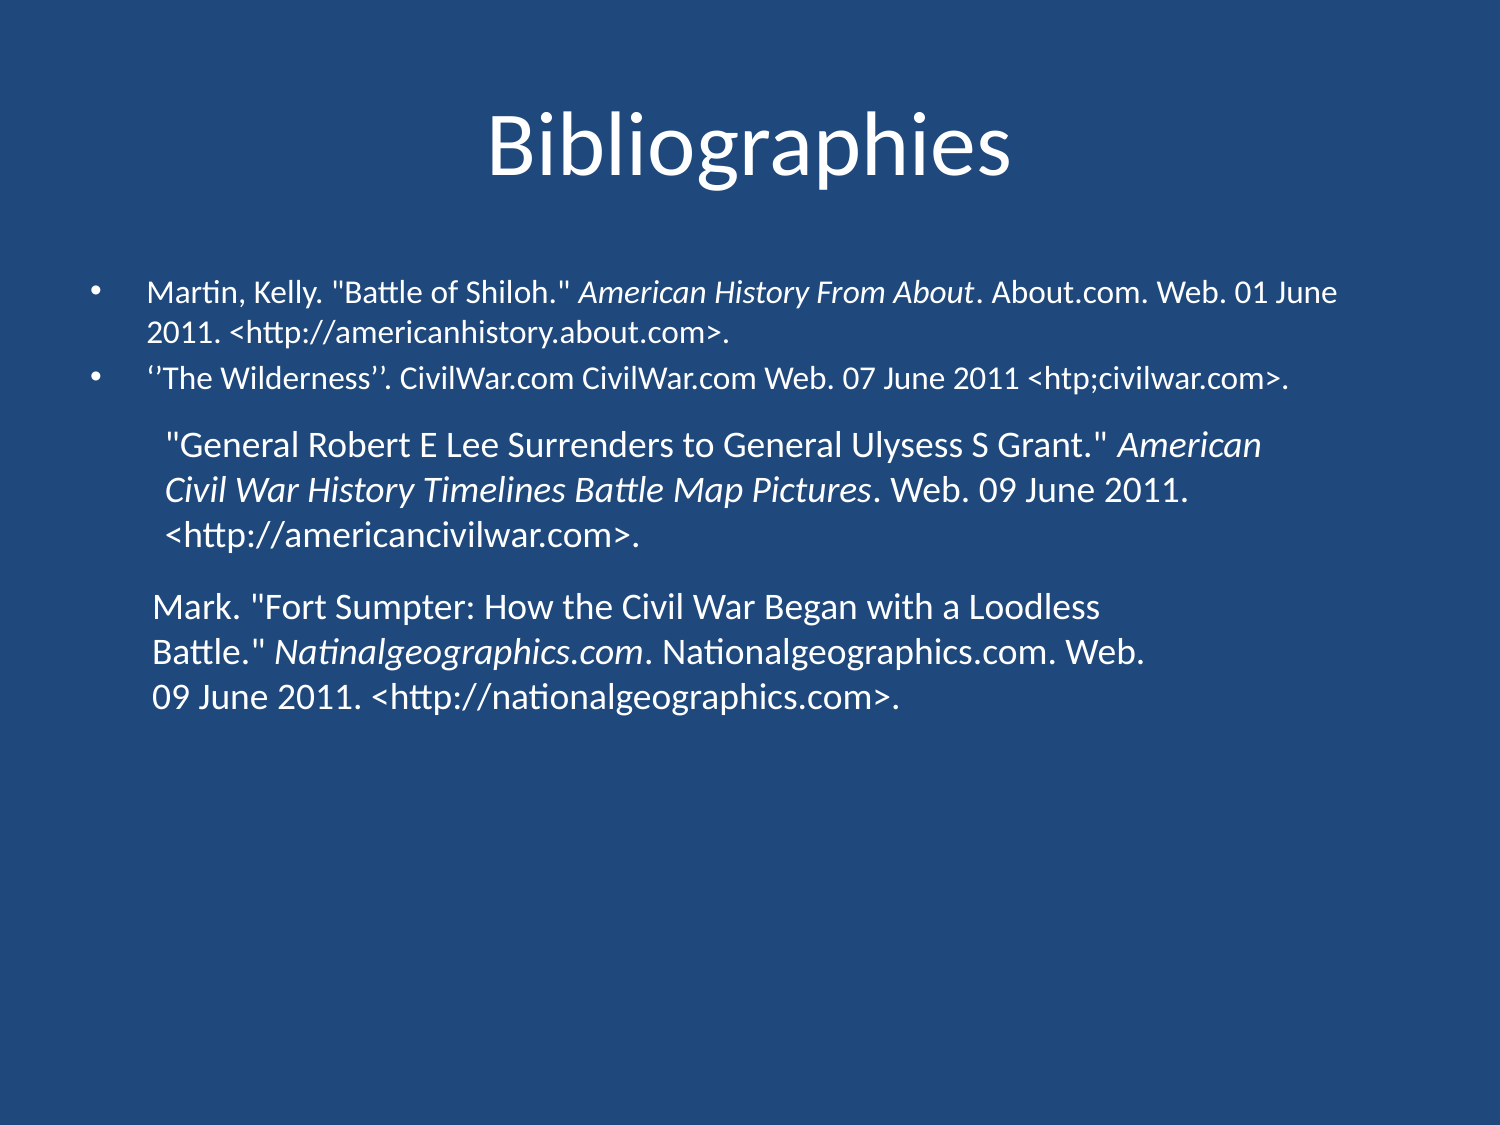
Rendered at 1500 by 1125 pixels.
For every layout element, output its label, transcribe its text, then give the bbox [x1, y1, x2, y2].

title Bibliographies [75, 45, 1425, 233]
text_box Mark. "Fort Sumpter: How the Civil War Began with a Loodless Battle." Natinalgeographics.com. Nationalgeographics.com. Web. 09 June 2011. <http://nationalgeographics.com>. [137, 574, 1188, 725]
list Martin, Kelly. "Battle of Shiloh." American History From About. About.com. Web. 01 June 2011. <http://americanhistory.about.com>. ‘’The Wilderness’’. CivilWar.com CivilWar.com Web. 07 June 2011 <htp;civilwar.com>. [75, 262, 1425, 1005]
text_box "General Robert E Lee Surrenders to General Ulysess S Grant." American Civil War History Timelines Battle Map Pictures. Web. 09 June 2011. <http://americancivilwar.com>. [149, 412, 1338, 563]
